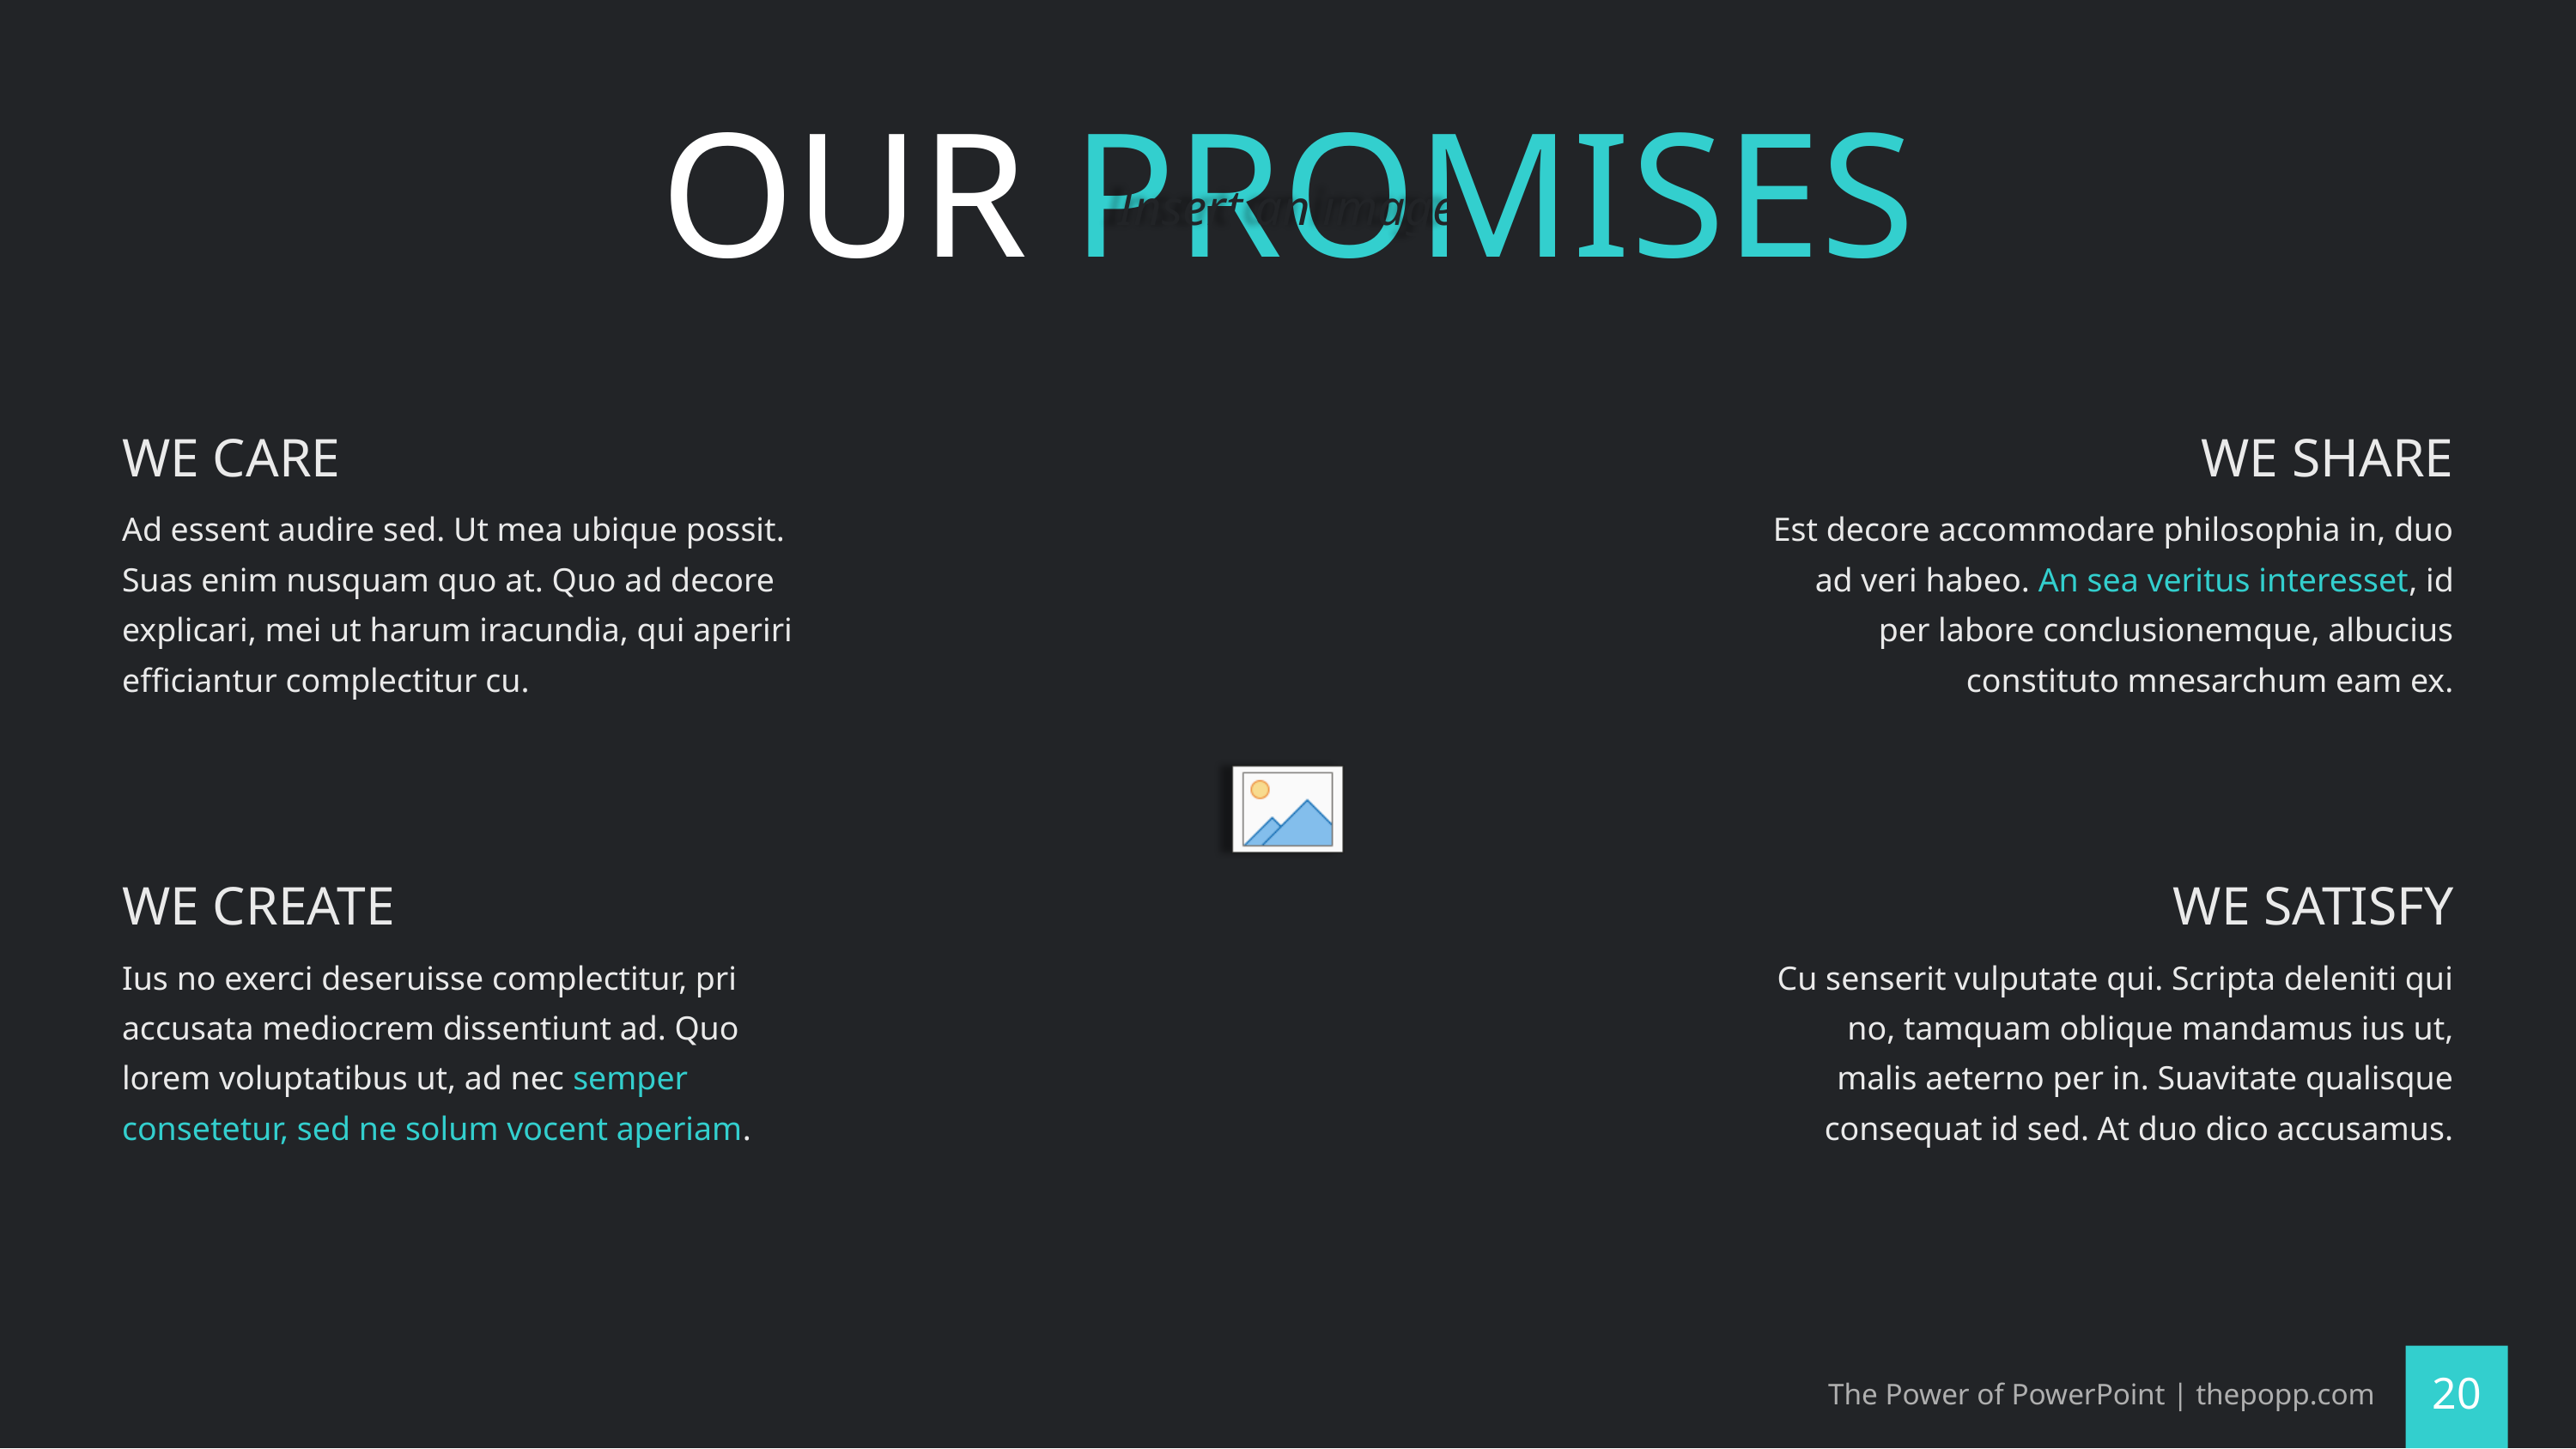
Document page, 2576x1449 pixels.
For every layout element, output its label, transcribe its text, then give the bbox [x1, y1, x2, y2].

picture [856, 170, 1720, 1449]
list Est decore accommodare philosophia in, duo ad veri habeo. An sea veritus interesset, id per labore conclusionemque, albucius constituto mnesarchum eam ex. [1751, 491, 2467, 793]
list WE SATISFY [1751, 865, 2467, 939]
list WE CARE [109, 417, 825, 491]
list WE CREATE [109, 865, 825, 939]
list Ad essent audire sed. Ut mea ubique possit. Suas enim nusquam quo at. Quo ad decore explicari, mei ut harum iracundia, qui aperiri efficiantur complectitur cu. [109, 491, 825, 793]
list WE SHARE [1751, 417, 2467, 491]
title OUR PROMISES [109, 75, 2467, 302]
footer The Power of PowerPoint | thepopp.com [1720, 1356, 2389, 1434]
slide_number 20 [2404, 1356, 2509, 1434]
list Ius no exerci deseruisse complectitur, pri accusata mediocrem dissentiunt ad. Quo lorem voluptatibus ut, ad nec semper consetetur, sed ne solum vocent aperiam. [109, 939, 825, 1241]
list Cu senserit vulputate qui. Scripta deleniti qui no, tamquam oblique mandamus ius ut, malis aeterno per in. Suavitate qualisque consequat id sed. At duo dico accusamus. [1751, 939, 2467, 1241]
